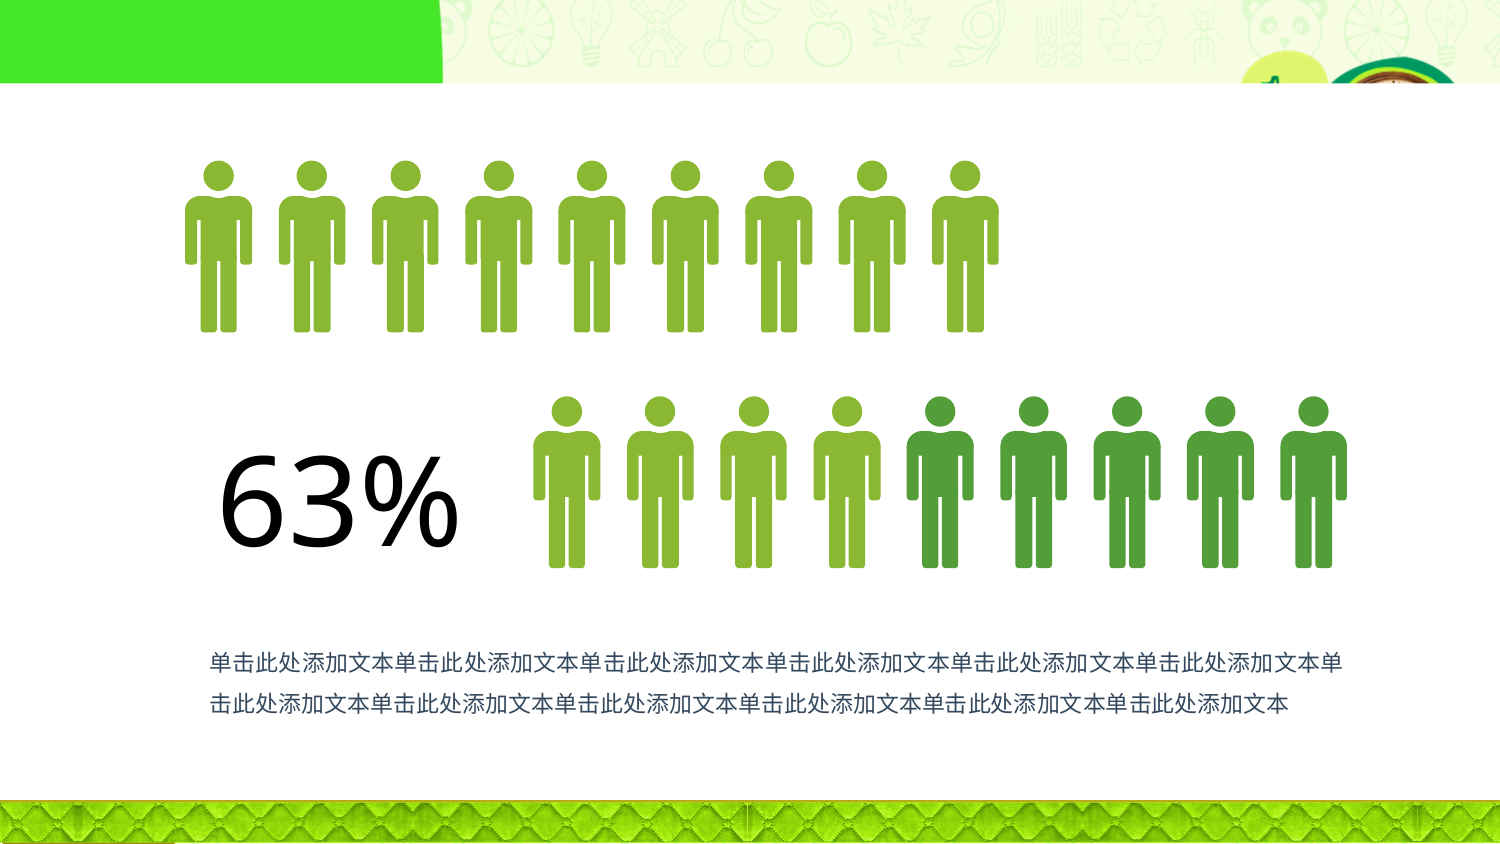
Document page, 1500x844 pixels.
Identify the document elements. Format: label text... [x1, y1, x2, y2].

picture [0, 800, 1500, 844]
text_box 63% [202, 413, 584, 579]
picture [0, 0, 1500, 83]
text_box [906, 396, 1347, 569]
text_box 单击此处添加文本单击此处添加文本单击此处添加文本单击此处添加文本单击此处添加文本单击此处添加文本单击此处添加文本单击此处添加文本单击此处添加文本单击此处添加文本单击此处添加文本单击此处添加文本 [197, 628, 1358, 723]
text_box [184, 160, 999, 333]
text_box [533, 396, 881, 569]
